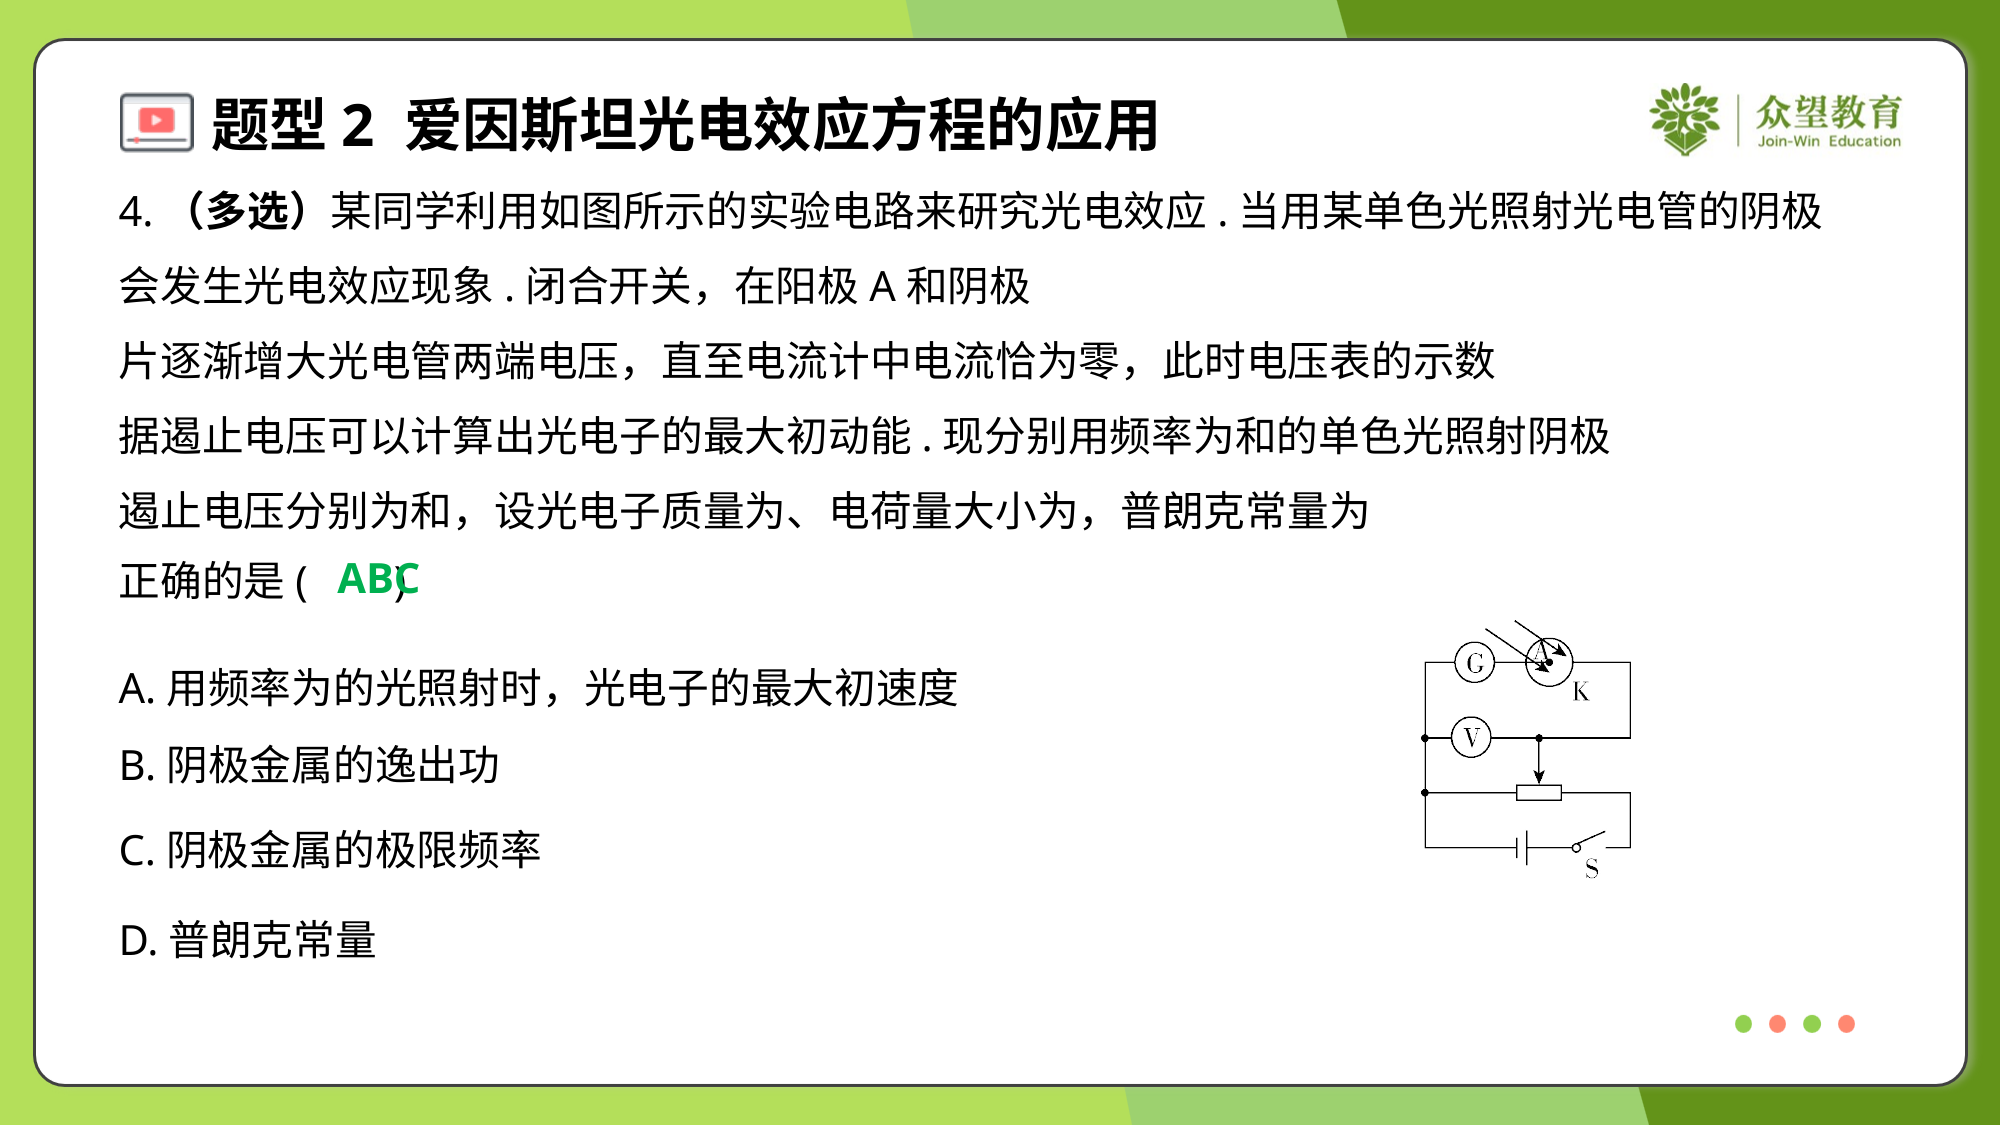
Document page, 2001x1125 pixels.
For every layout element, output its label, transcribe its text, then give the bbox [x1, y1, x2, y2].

text_box ABC [320, 531, 438, 596]
picture [0, 0, 2000, 1125]
